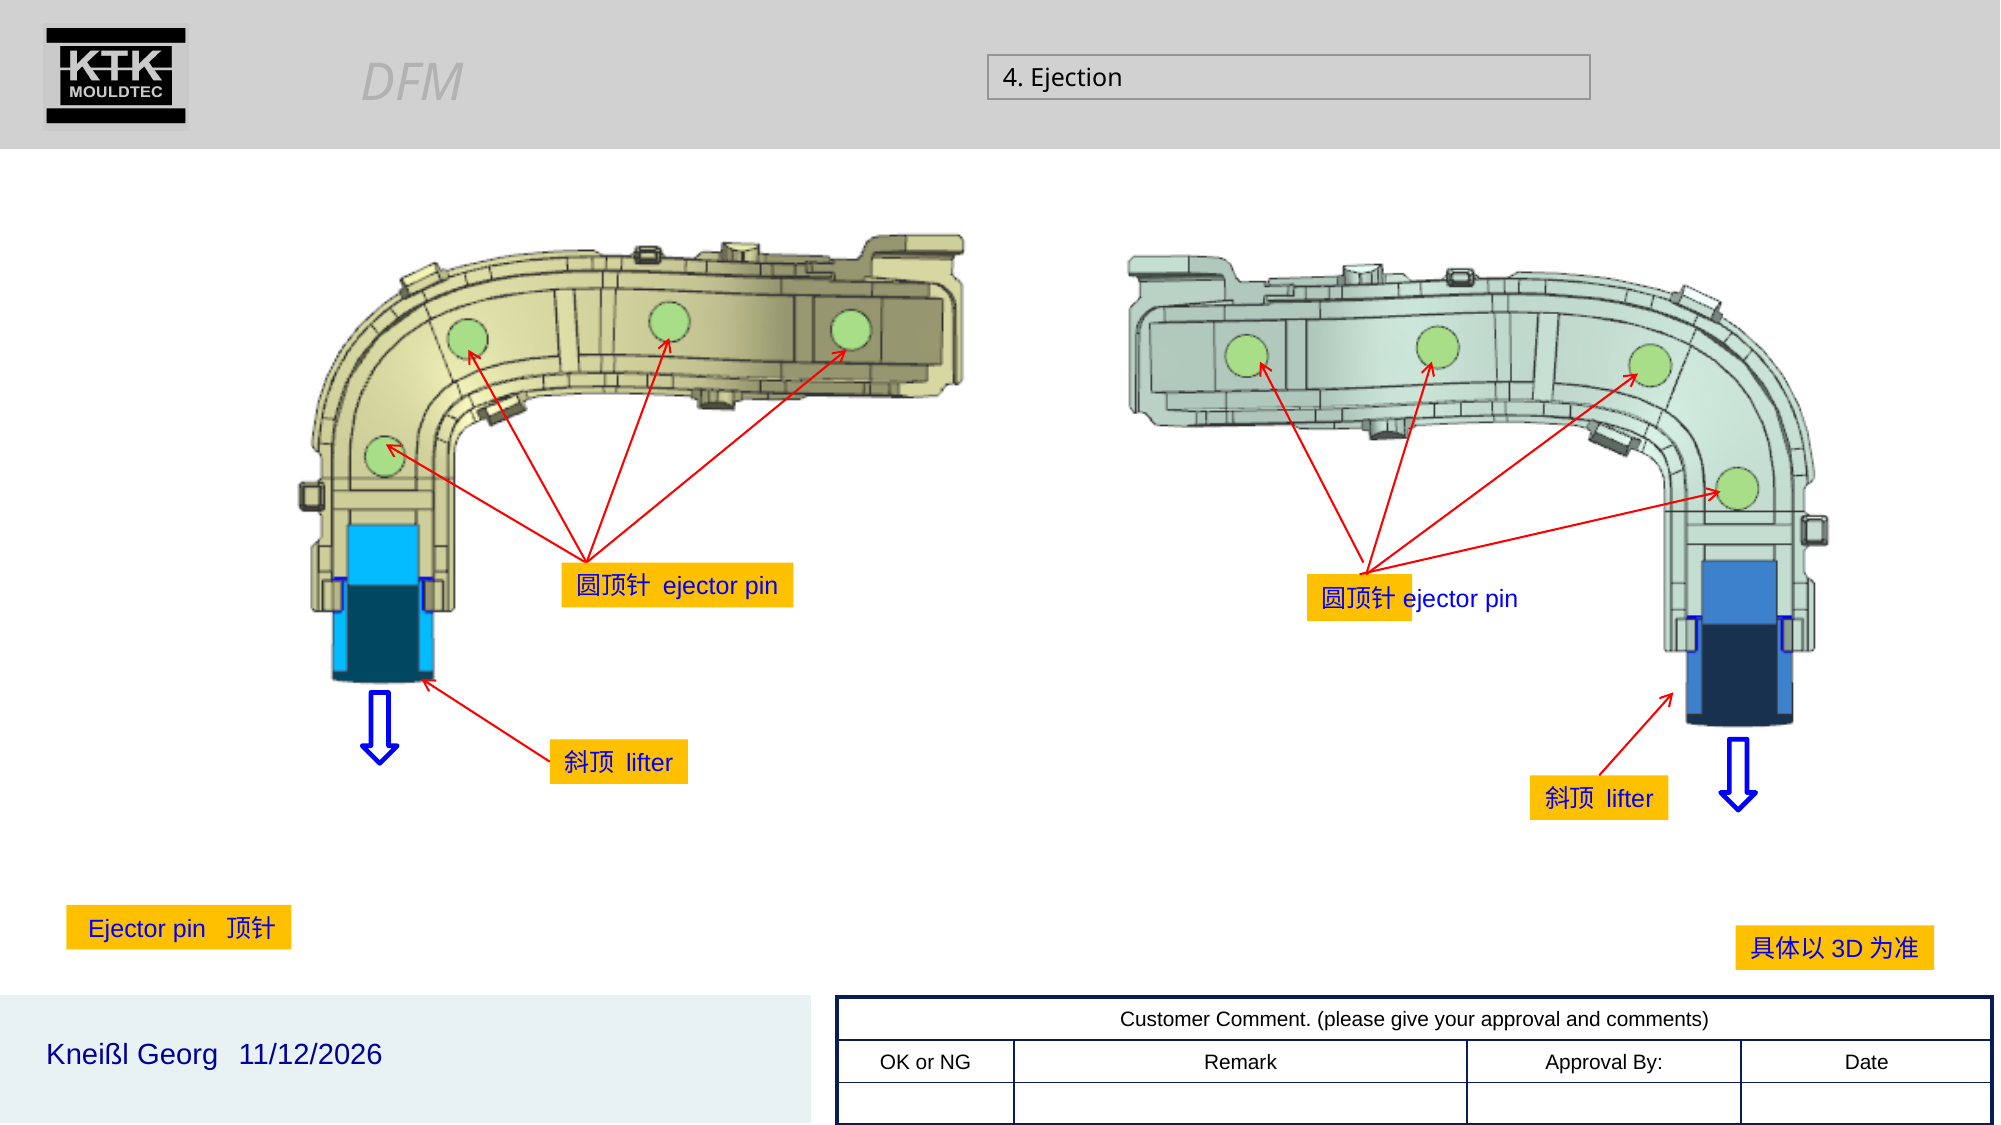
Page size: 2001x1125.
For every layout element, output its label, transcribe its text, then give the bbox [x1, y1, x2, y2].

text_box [385, 444, 463, 565]
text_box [1365, 361, 1433, 372]
text_box 斜顶 lifter [1530, 785, 1669, 820]
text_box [586, 337, 670, 349]
picture [243, 195, 1021, 713]
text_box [586, 349, 847, 563]
text_box 具体以3D为准 [1735, 925, 1935, 970]
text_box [1365, 373, 1639, 575]
picture [1082, 188, 1879, 776]
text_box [468, 349, 581, 563]
text_box Ejector pin 顶针 [66, 904, 292, 950]
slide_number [188, 1027, 433, 1106]
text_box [1643, 491, 1721, 575]
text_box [420, 678, 552, 762]
text_box 4. Ejection [988, 54, 1591, 100]
text_box 斜顶 lifter [549, 739, 688, 784]
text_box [1598, 692, 1674, 776]
text_box [1720, 785, 1756, 811]
text_box [362, 721, 398, 764]
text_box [1259, 361, 1363, 563]
